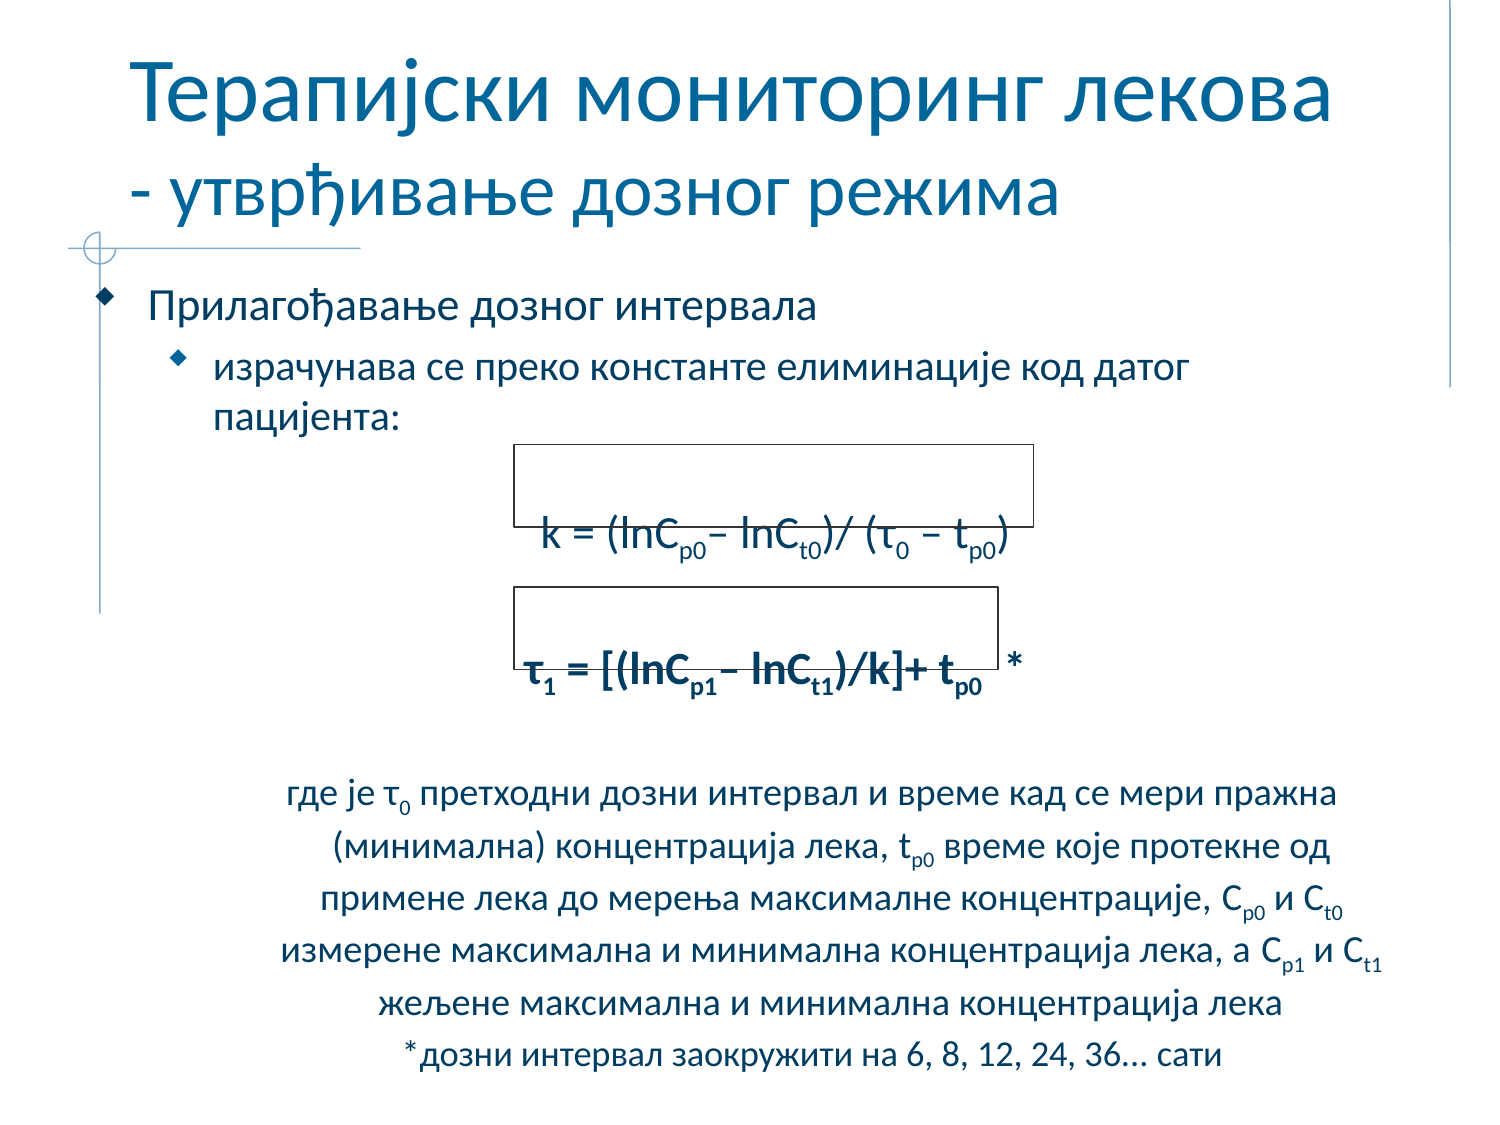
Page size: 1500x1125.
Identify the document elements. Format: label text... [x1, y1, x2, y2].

text_box [513, 444, 1034, 527]
list Прилагођавање дозног интервала израчунава се преко константе елиминације код датог пацијента: k = (lnCp0– lnCt0)/ (τ0 – tp0) τ1 = [(lnCp1– lnCt1)/k]+ tp0 * где је τ0 претходни дозни интервал и време кад се мери пражна (минимална) концентрација лека, tp0 време које протекне од примене лека до мерења максималне концентрације, Cp0 и Ct0 измерене максимална и минимална концентрација лека, а Cp1 и Ct1 жељене максимална и минимална концентрација лека *дозни интервал заокружити на 6, 8, 12, 24, 36... сати [76, 266, 1400, 1083]
text_box [513, 587, 999, 670]
title Терапијски мониторинг лекова - утврђивање дозног режима [113, 49, 1436, 238]
